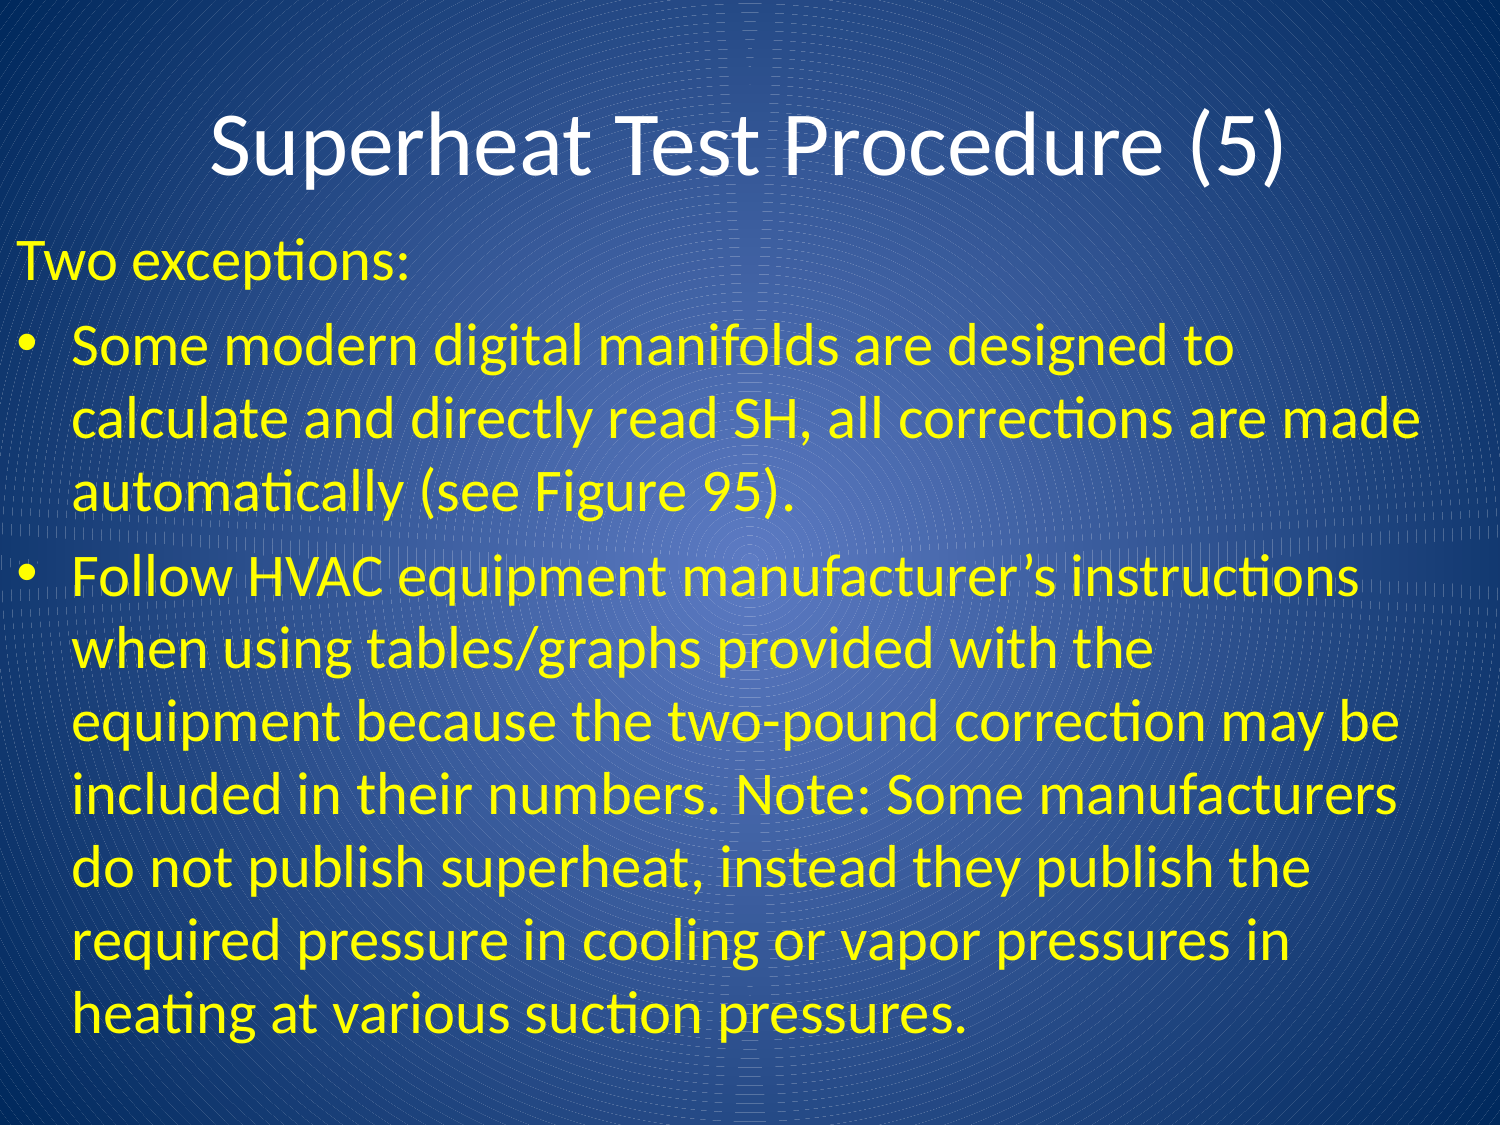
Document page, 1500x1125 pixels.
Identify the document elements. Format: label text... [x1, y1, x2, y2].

title Superheat Test Procedure (5) [75, 45, 1425, 212]
list Two exceptions: Some modern digital manifolds are designed to calculate and directly read SH, all corrections are made automatically (see Figure 95). Follow HVAC equipment manufacturer’s instructions when using tables/graphs provided with the equipment because the two-pound correction may be included in their numbers. Note: Some manufacturers do not publish superheat, instead they publish the required pressure in cooling or vapor pressures in heating at various suction pressures. [1, 212, 1452, 1113]
